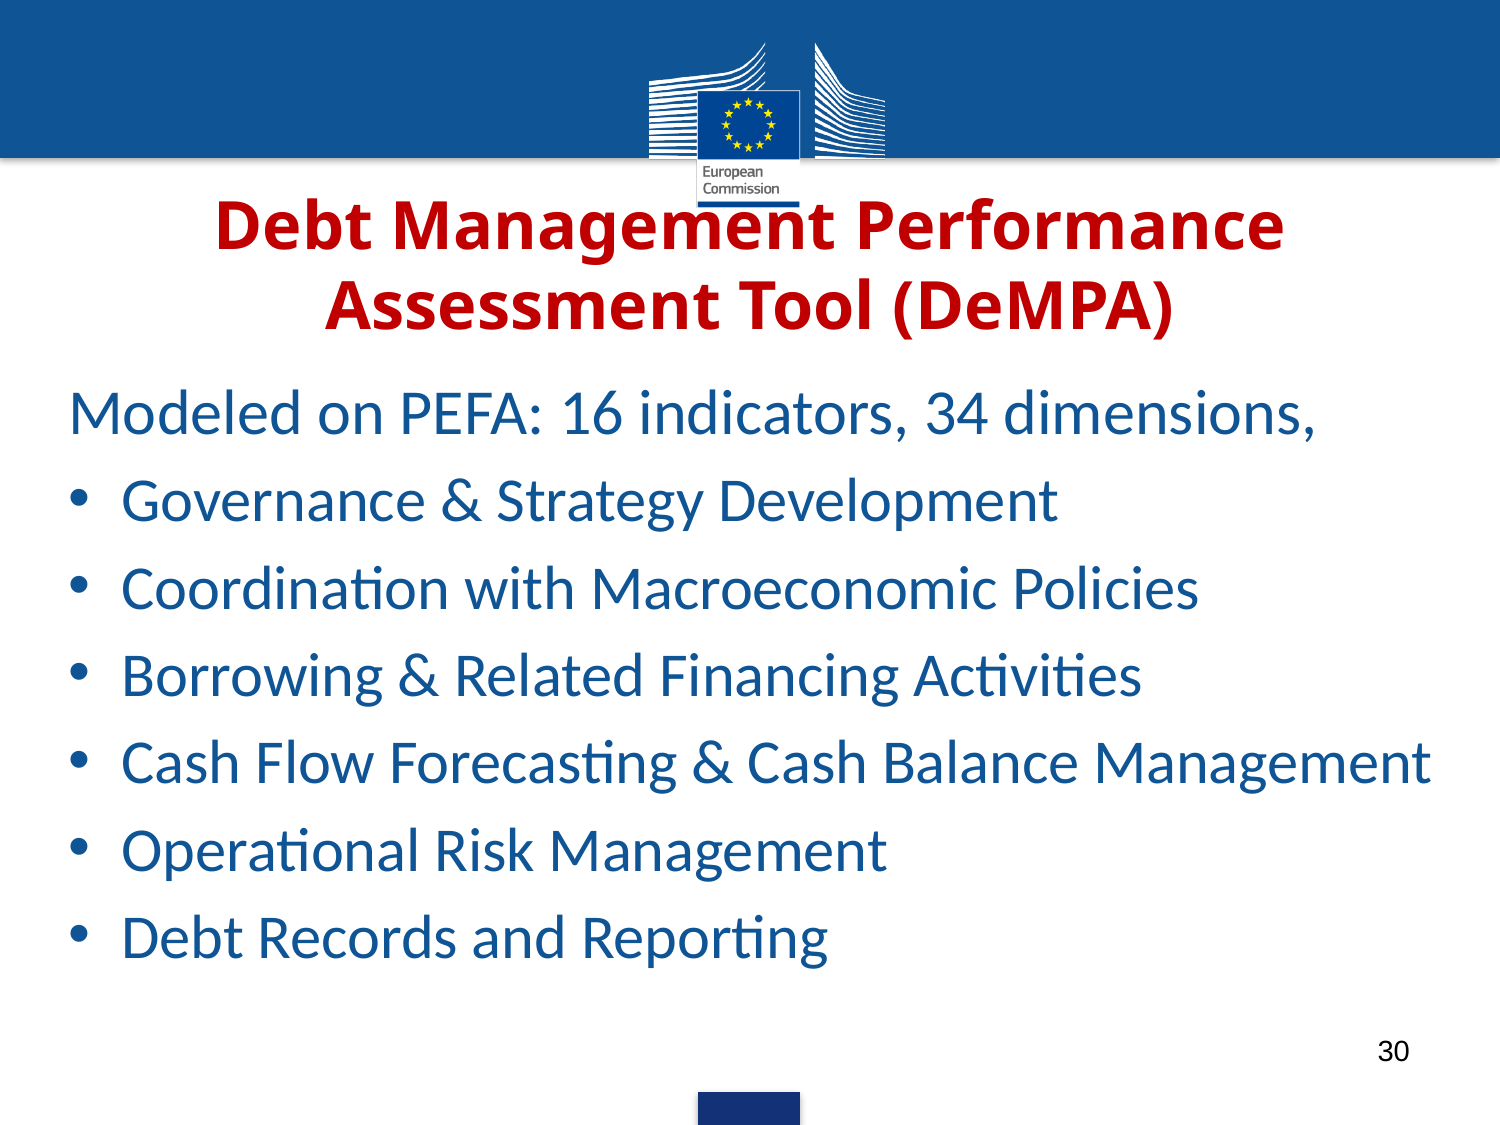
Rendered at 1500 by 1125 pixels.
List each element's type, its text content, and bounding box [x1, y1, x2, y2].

title Debt Management Performance Assessment Tool (DeMPA) [0, 149, 1500, 375]
picture [649, 42, 885, 149]
slide_number 30 [1074, 1024, 1426, 1103]
list Modeled on PEFA: 16 indicators, 34 dimensions, Governance & Strategy Development Coordination with Macroeconomic Policies Borrowing & Related Financing Activities Cash Flow Forecasting & Cash Balance Management Operational Risk Management Debt Records and Reporting [53, 362, 1475, 1038]
